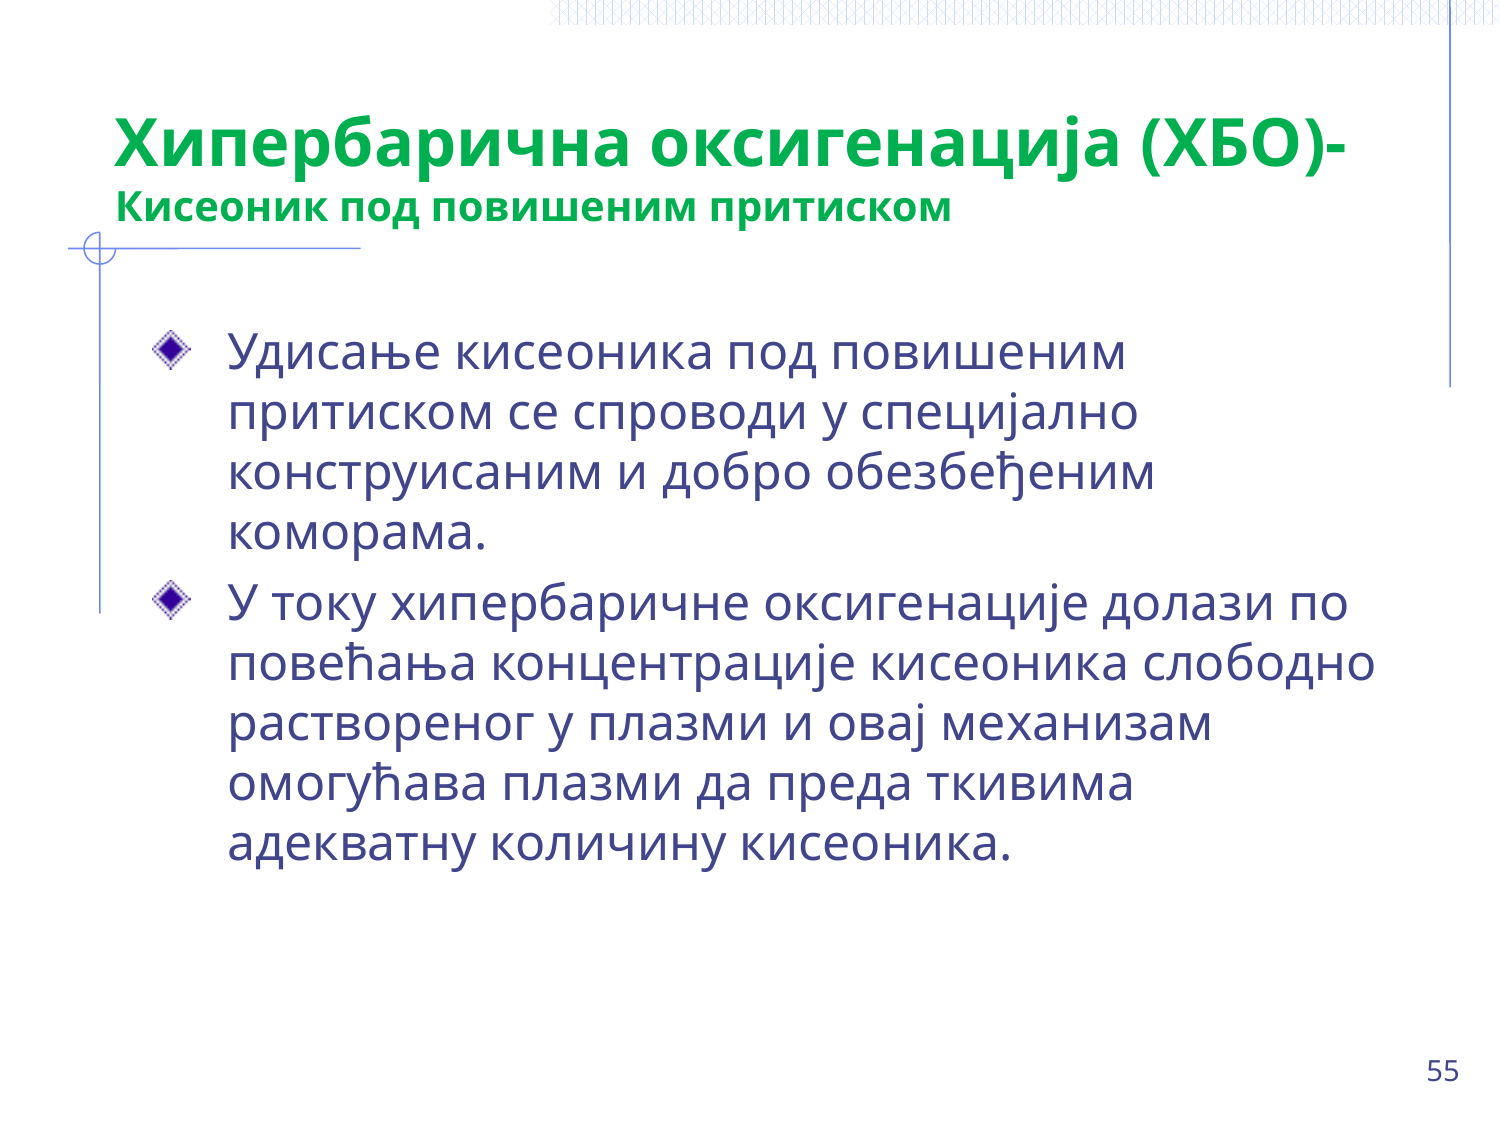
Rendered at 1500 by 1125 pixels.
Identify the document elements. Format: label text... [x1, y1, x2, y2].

picture [152, 330, 191, 370]
list Удисање кисеоника под повишеним притиском се спроводи у специјално конструисаним и добро обезбеђеним коморама. У току хипербаричне оксигенације долази по повећања концентрације кисеоника слободно раствореног у плазми и овај механизам омогућава плазми да преда ткивима адекватну количину кисеоника. [137, 312, 1413, 988]
slide_number 55 [1162, 1025, 1475, 1100]
picture [152, 580, 191, 620]
title Хипербарична оксигенација (ХБО)- Кисеоник под повишеним притиском [99, 49, 1376, 238]
